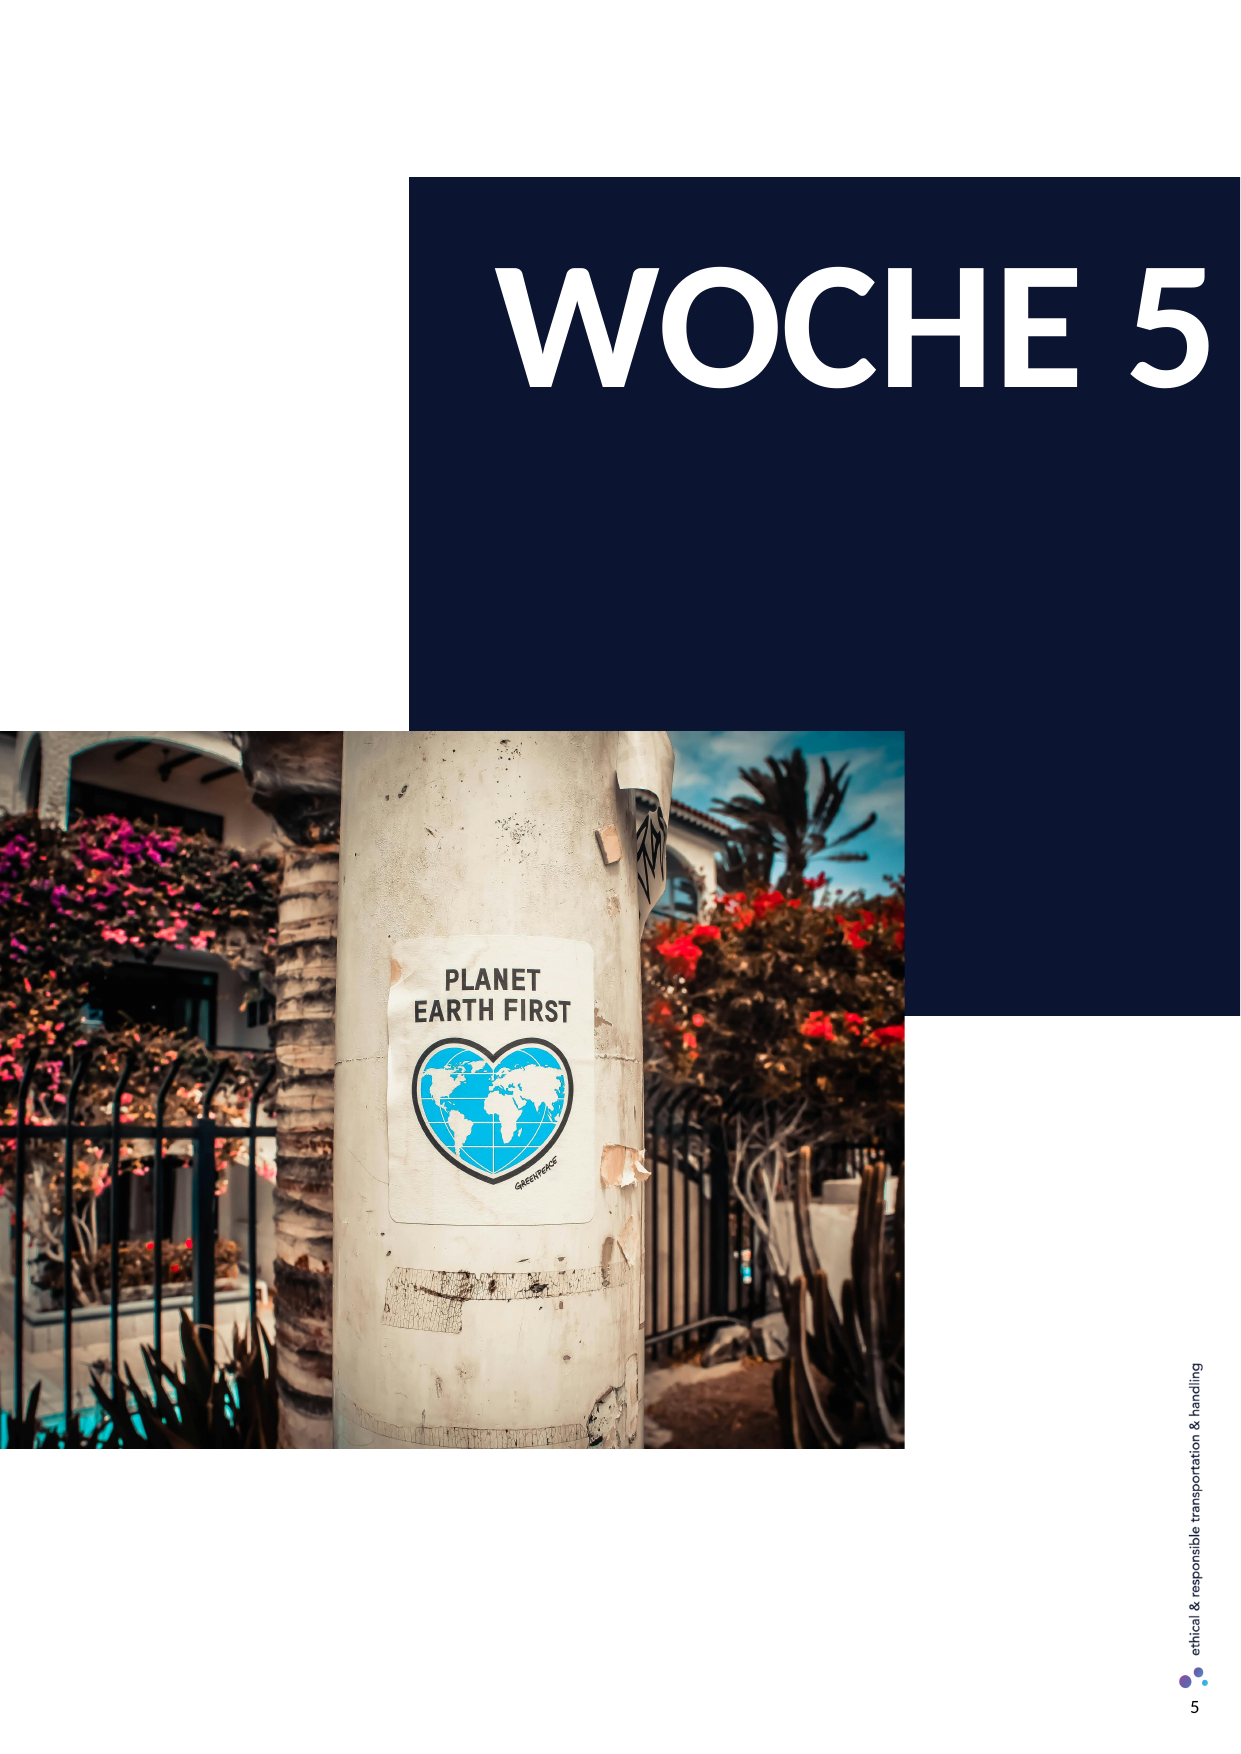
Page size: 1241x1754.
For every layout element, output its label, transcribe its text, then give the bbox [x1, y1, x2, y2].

picture [1179, 1357, 1217, 1680]
list WOCHE 5 [479, 221, 1241, 732]
slide_number 5 [1153, 1676, 1215, 1736]
picture [0, 731, 905, 1449]
